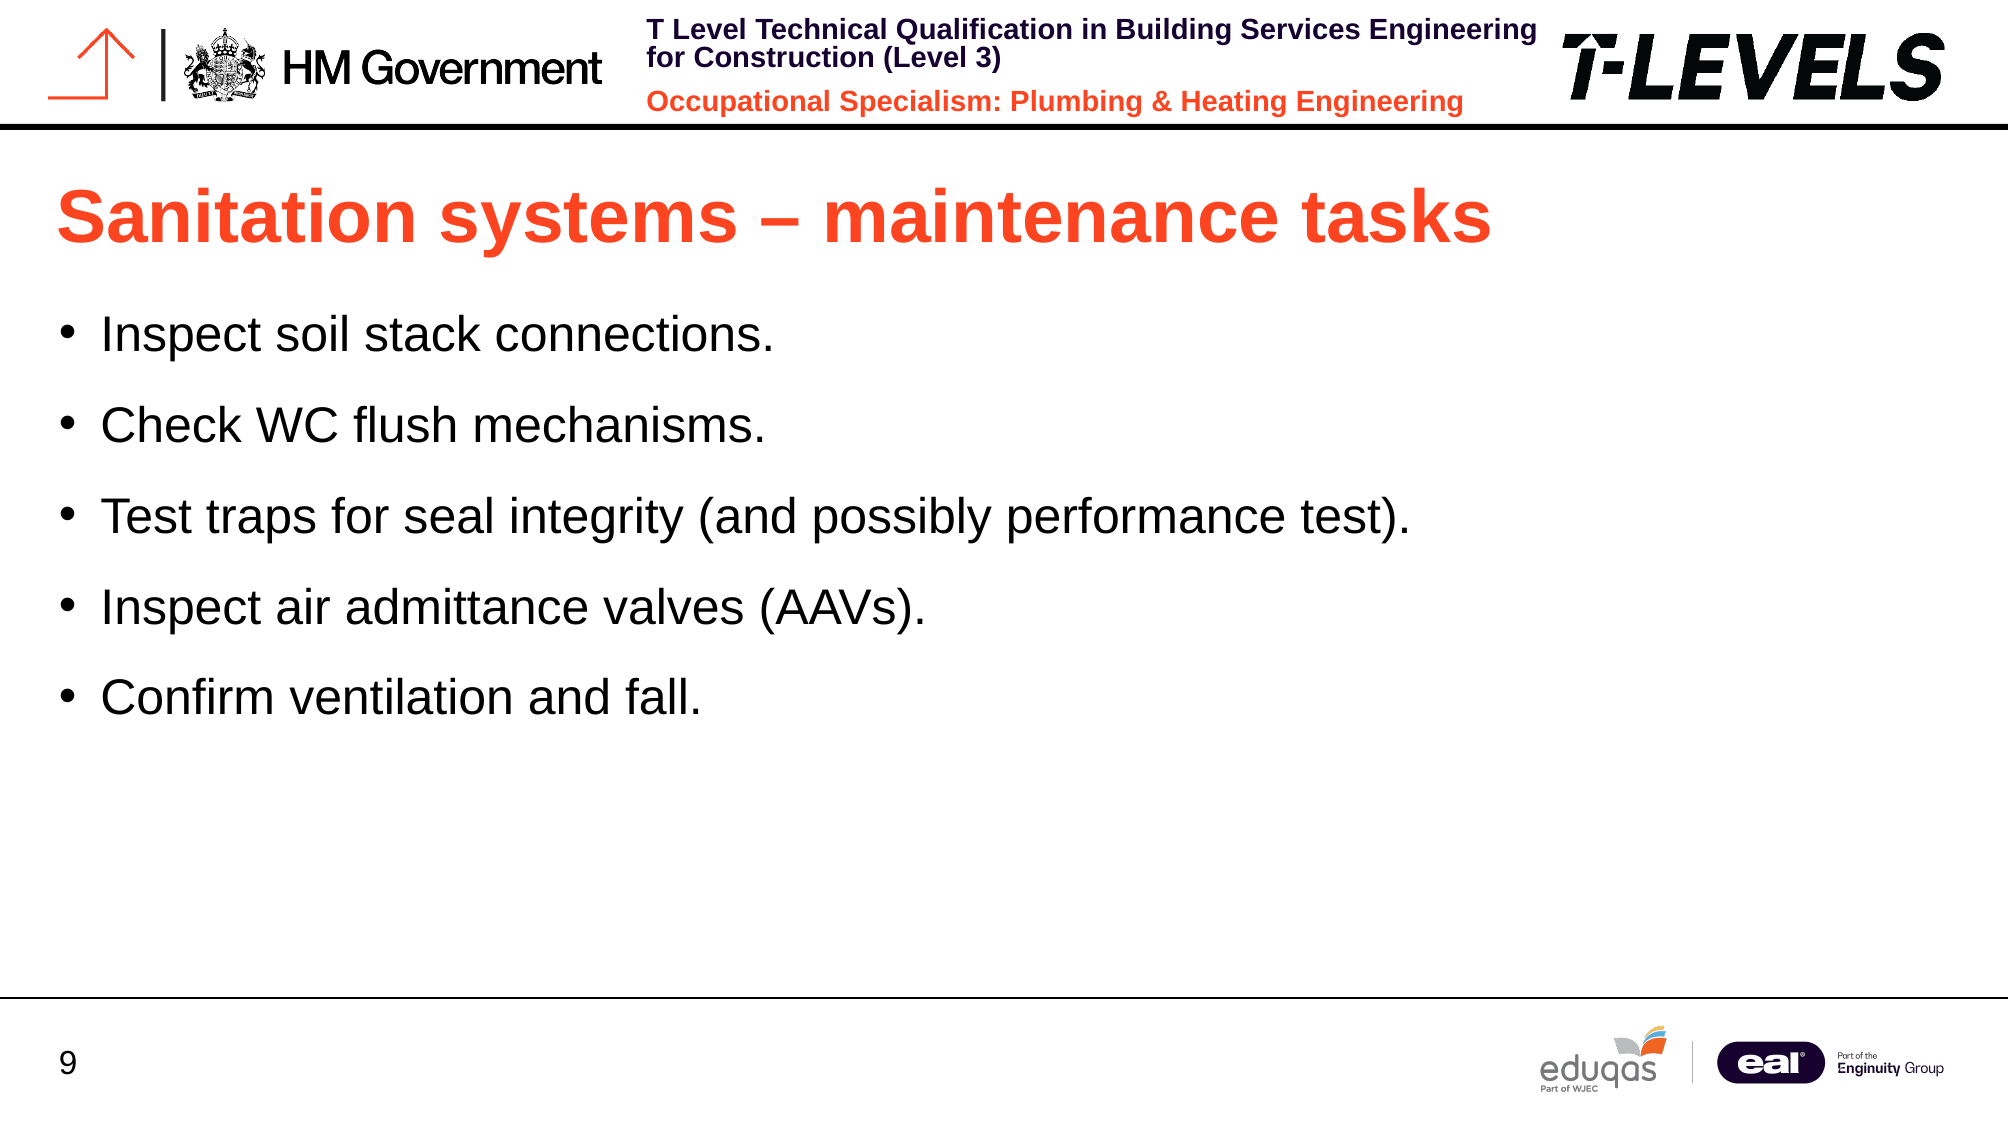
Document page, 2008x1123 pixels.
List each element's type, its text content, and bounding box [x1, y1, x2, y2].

picture [161, 28, 602, 102]
picture [1535, 1021, 1949, 1097]
picture [43, 27, 141, 100]
title Sanitation systems – maintenance tasks [41, 111, 1949, 314]
list Inspect soil stack connections. Check WC flush mechanisms. Test traps for seal integrity (and possibly performance test). Inspect air admittance valves (AAVs). Confirm ventilation and fall. [59, 295, 1949, 975]
picture [1543, 25, 1964, 108]
